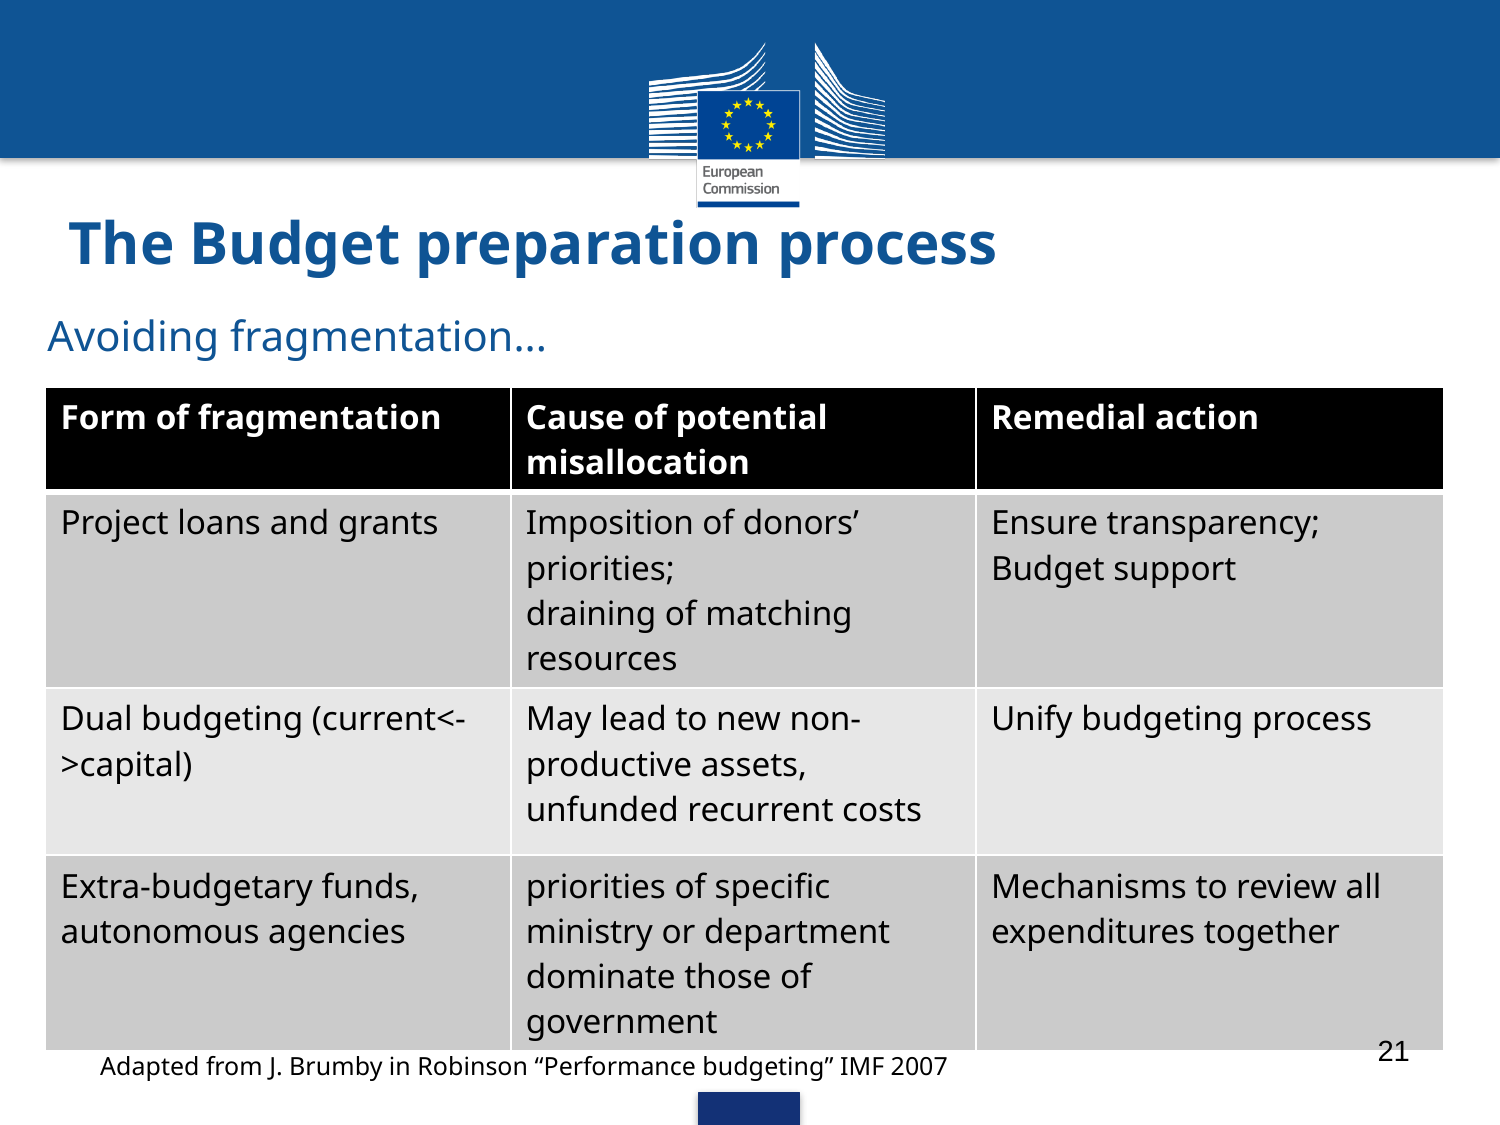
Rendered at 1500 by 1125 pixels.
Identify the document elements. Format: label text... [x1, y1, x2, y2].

table_header Remedial action [977, 388, 1443, 489]
table_cell Extra-budgetary funds, autonomous agencies [46, 856, 510, 1050]
table_cell Ensure transparency; Budget support [977, 495, 1443, 687]
picture [649, 42, 885, 187]
table_cell May lead to new non-productive assets, unfunded recurrent costs [512, 689, 975, 854]
table_header Form of fragmentation [46, 388, 510, 489]
table_cell priorities of specific ministry or department dominate those of government [512, 856, 975, 1050]
table_header Cause of potential misallocation [512, 388, 975, 489]
text_box The Budget preparation process [23, 187, 1483, 296]
table_cell Dual budgeting (current<->capital) [46, 689, 510, 854]
table_cell Unify budgeting process [977, 689, 1443, 854]
text_box Adapted from J. Brumby in Robinson “Performance budgeting” IMF 2007 [85, 1042, 971, 1088]
table_cell Imposition of donors’ priorities; draining of matching resources [512, 495, 975, 687]
table_cell Mechanisms to review all expenditures together [977, 856, 1443, 1050]
slide_number 21 [1074, 1024, 1426, 1103]
table_cell Project loans and grants [46, 495, 510, 687]
text_box Avoiding fragmentation... [32, 296, 1457, 375]
